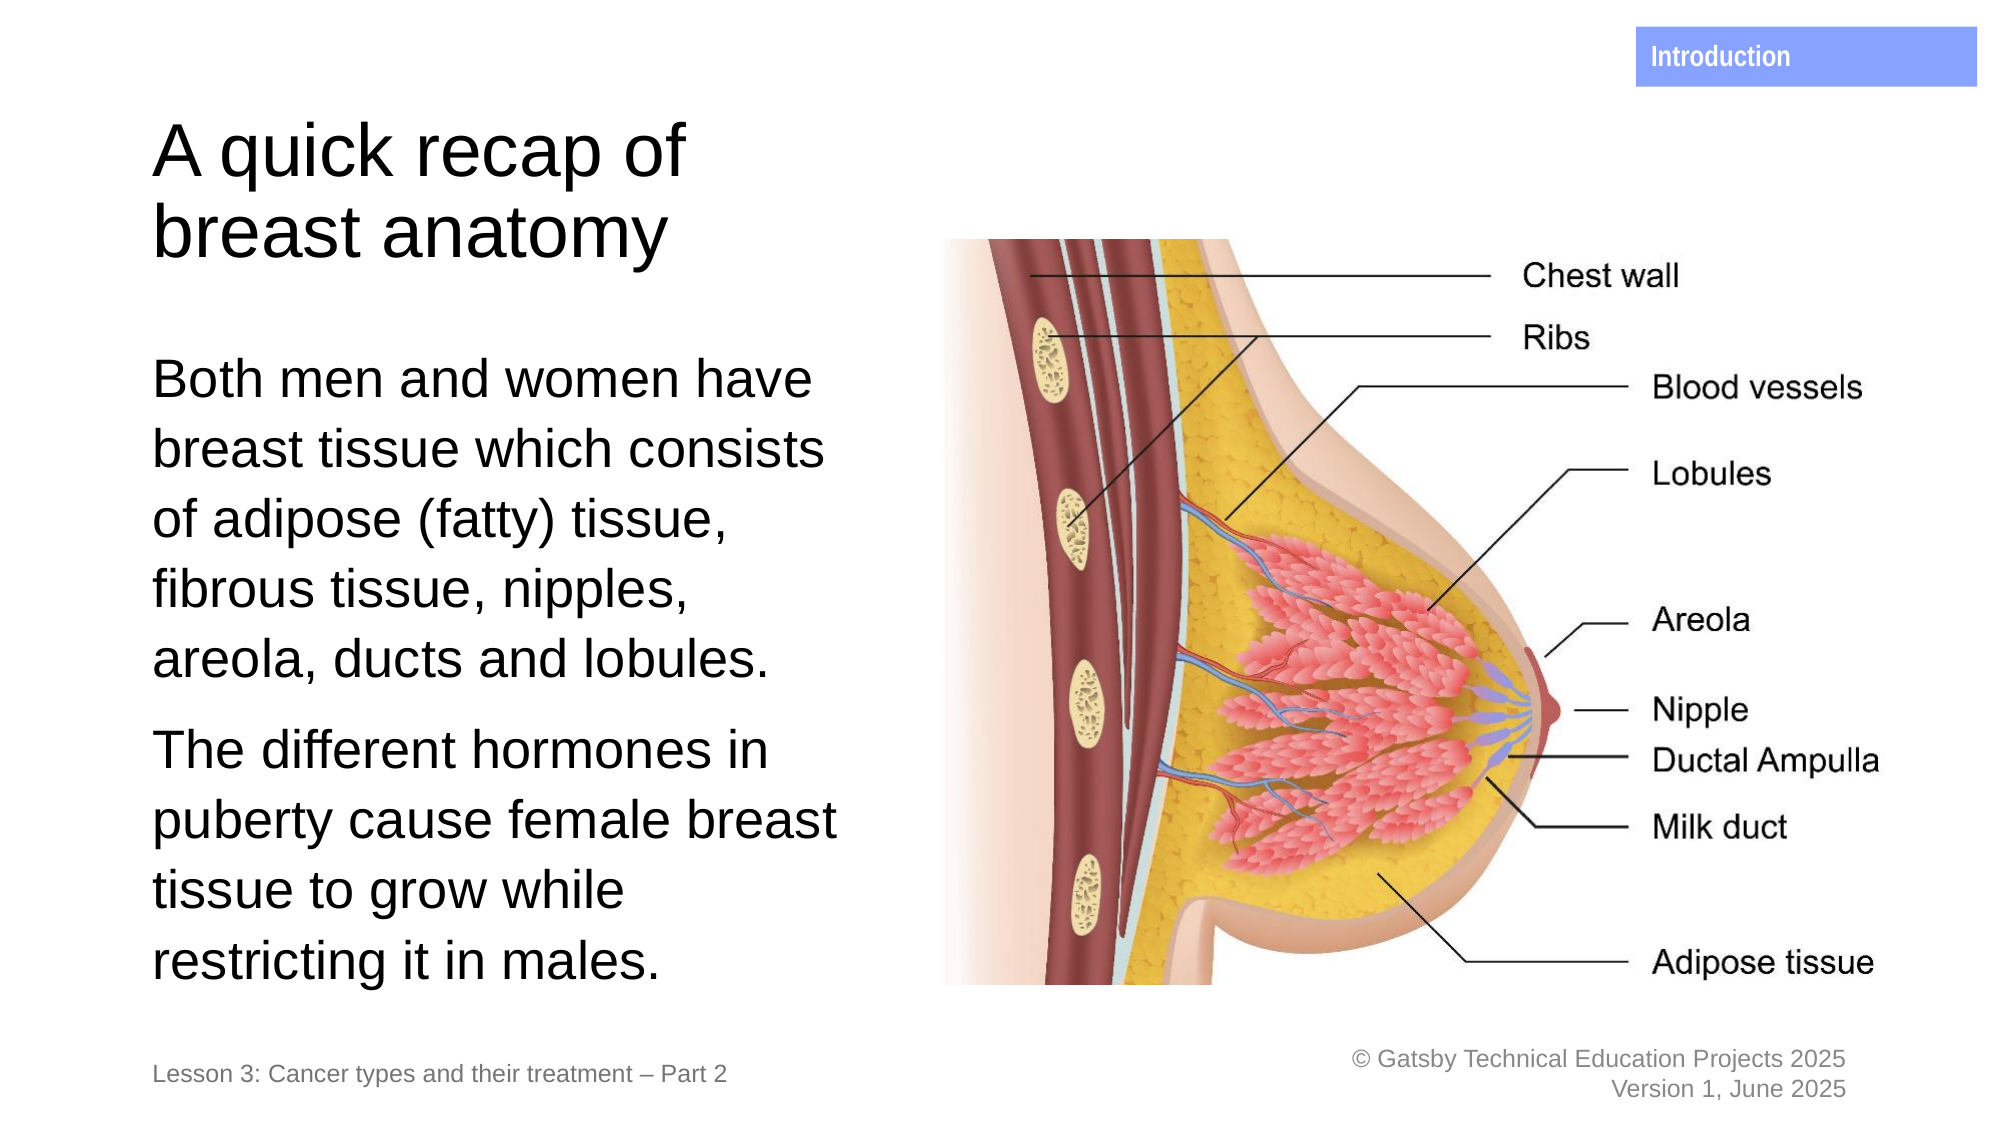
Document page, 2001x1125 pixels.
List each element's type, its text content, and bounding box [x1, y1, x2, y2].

list Introduction [1636, 26, 1978, 87]
picture [938, 239, 1887, 985]
title A quick recap of breast anatomy [137, 75, 783, 281]
list Both men and women have breast tissue which consists of adipose (fatty) tissue, fibrous tissue, nipples, areola, ducts and lobules. The different hormones in puberty cause female breast tissue to grow while restricting it in males. [137, 330, 871, 985]
